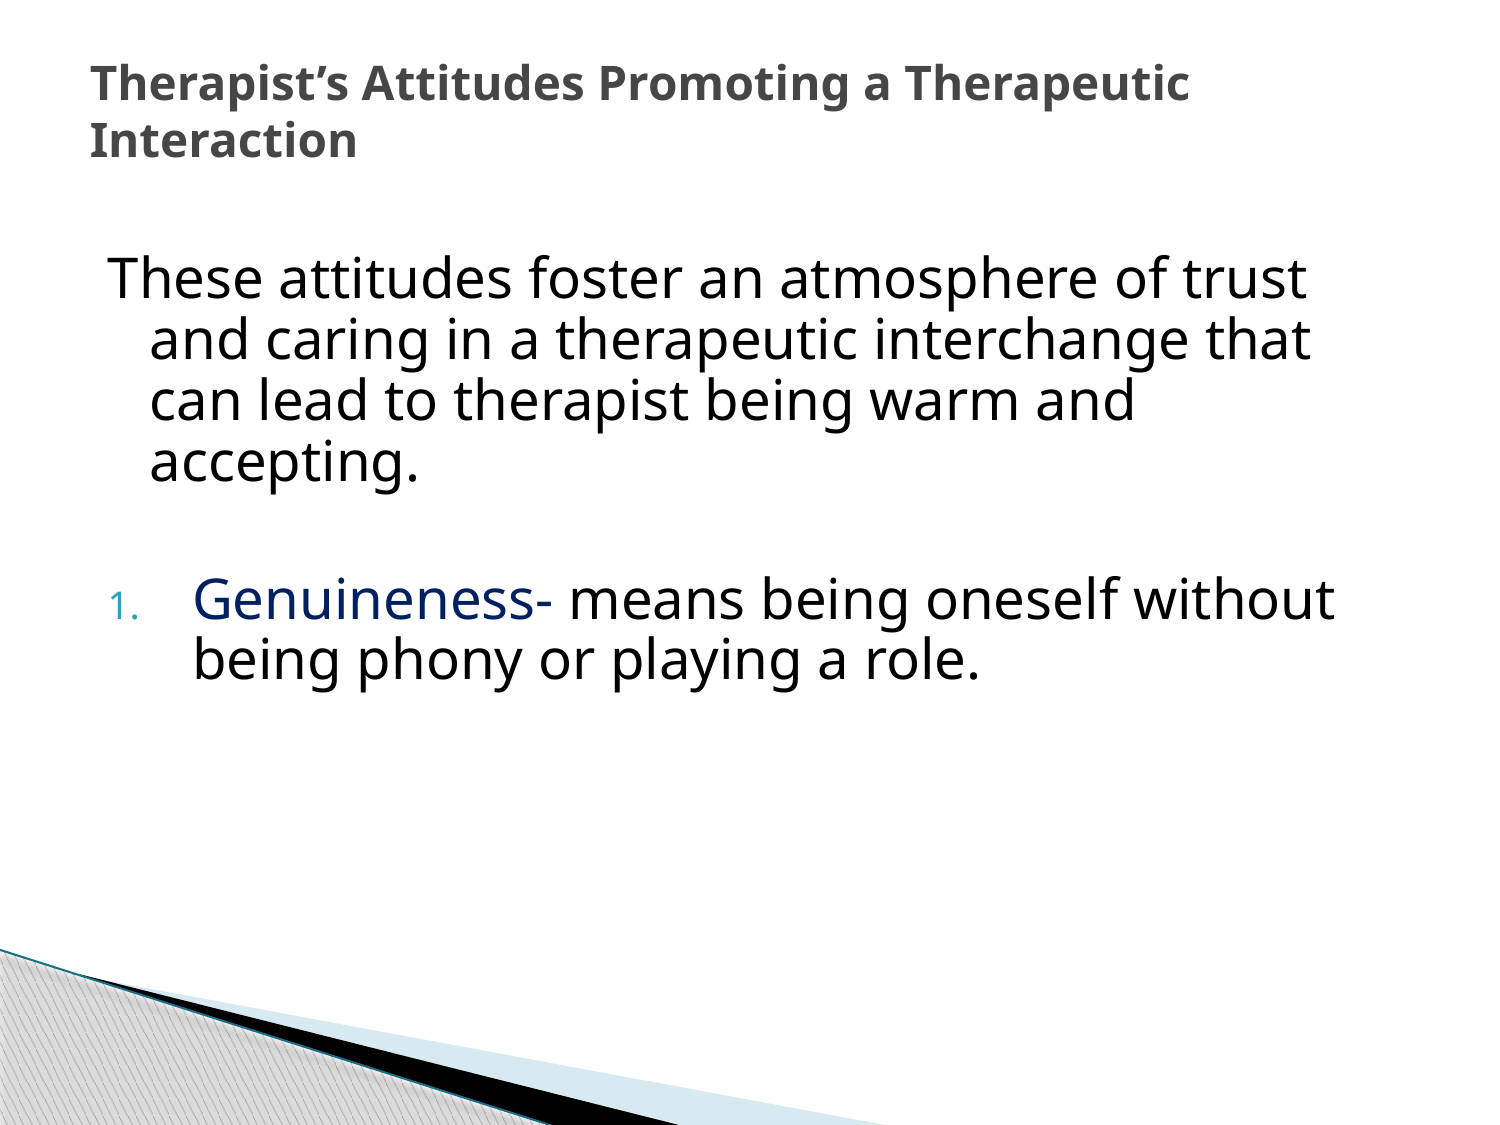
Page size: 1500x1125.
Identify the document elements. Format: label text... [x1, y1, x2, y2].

title Therapist’s Attitudes Promoting a Therapeutic Interaction [75, 45, 1425, 233]
list These attitudes foster an atmosphere of trust and caring in a therapeutic interchange that can lead to therapist being warm and accepting. Genuineness- means being oneself without being phony or playing a role. [75, 243, 1425, 986]
